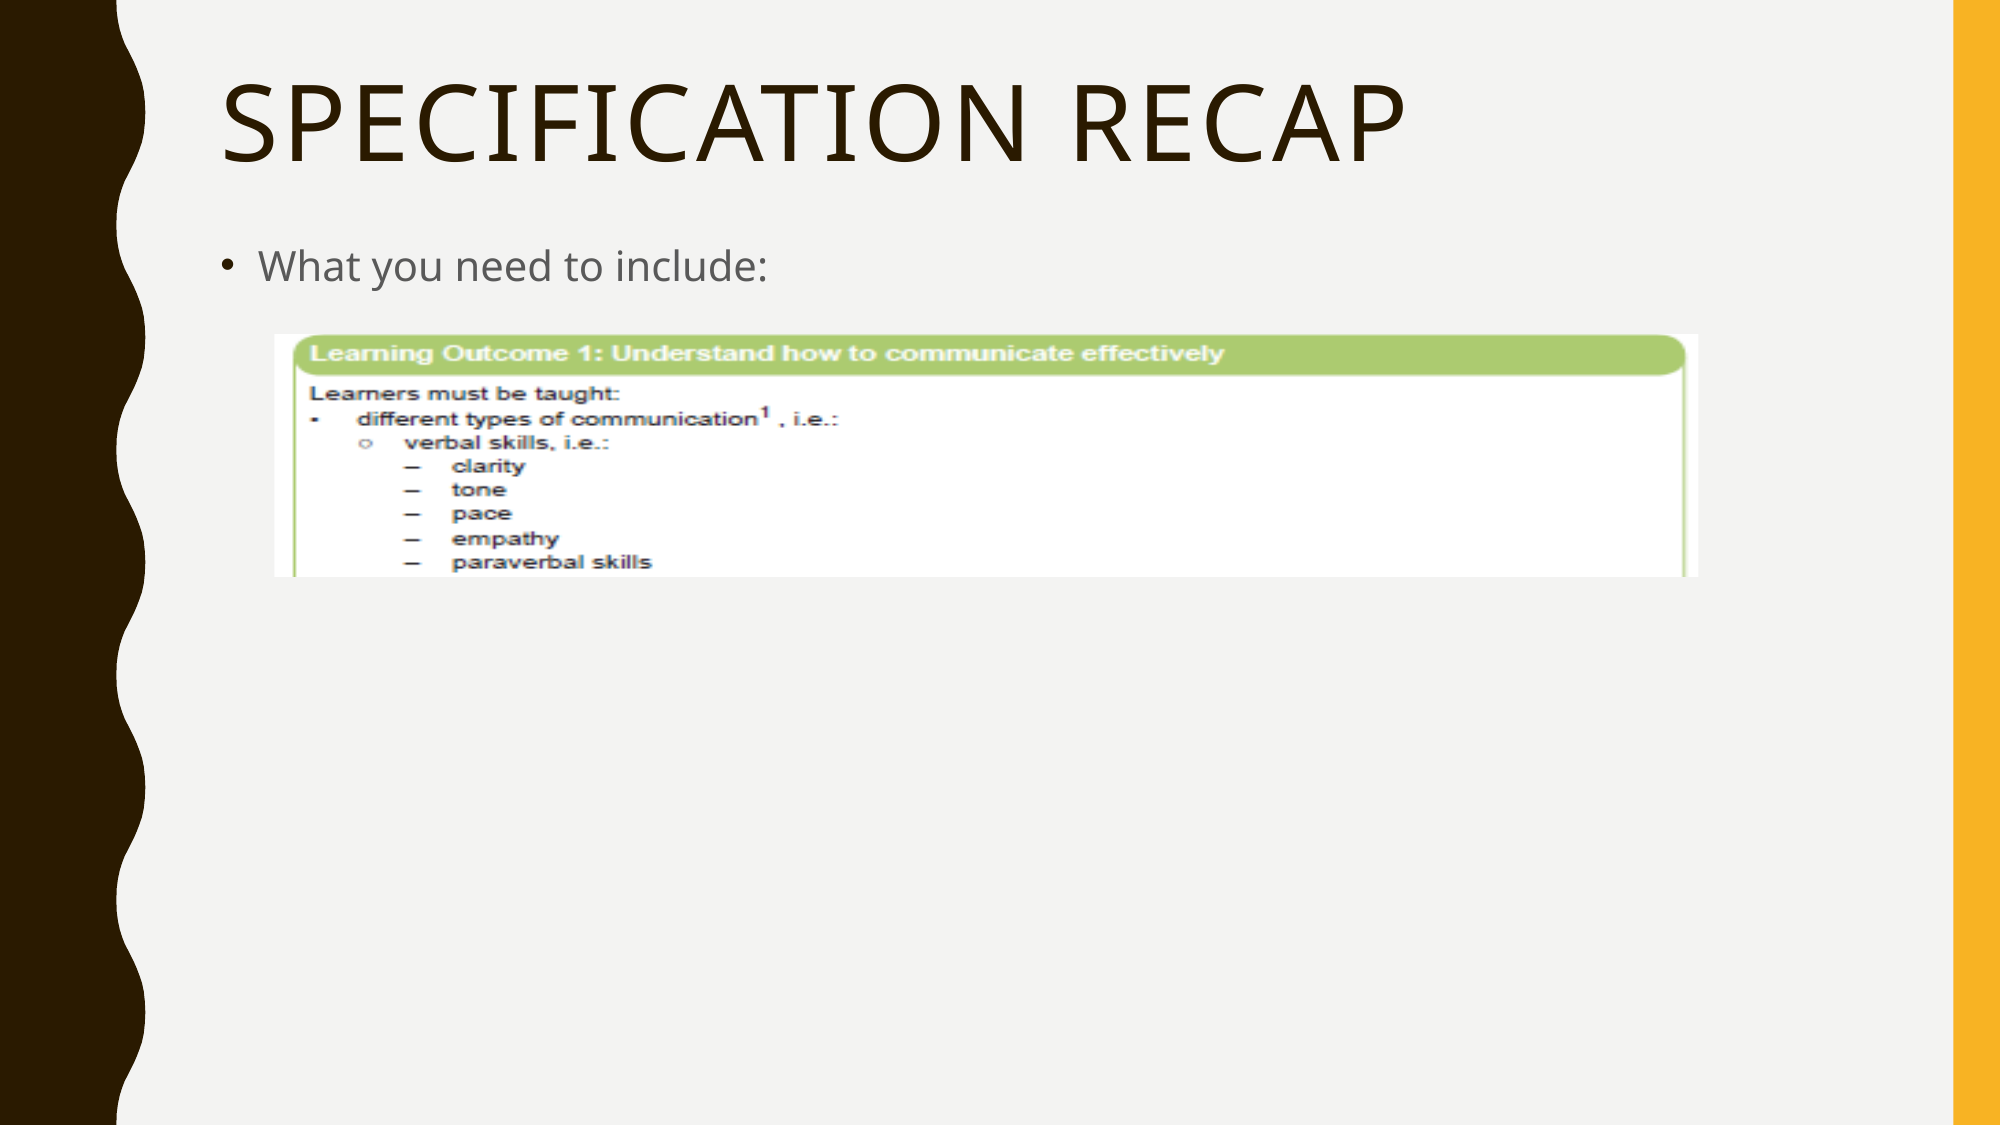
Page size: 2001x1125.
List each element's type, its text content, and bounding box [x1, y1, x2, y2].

title Specification recap [205, 62, 1875, 226]
list What you need to include: [205, 226, 1875, 965]
picture [274, 334, 1699, 577]
